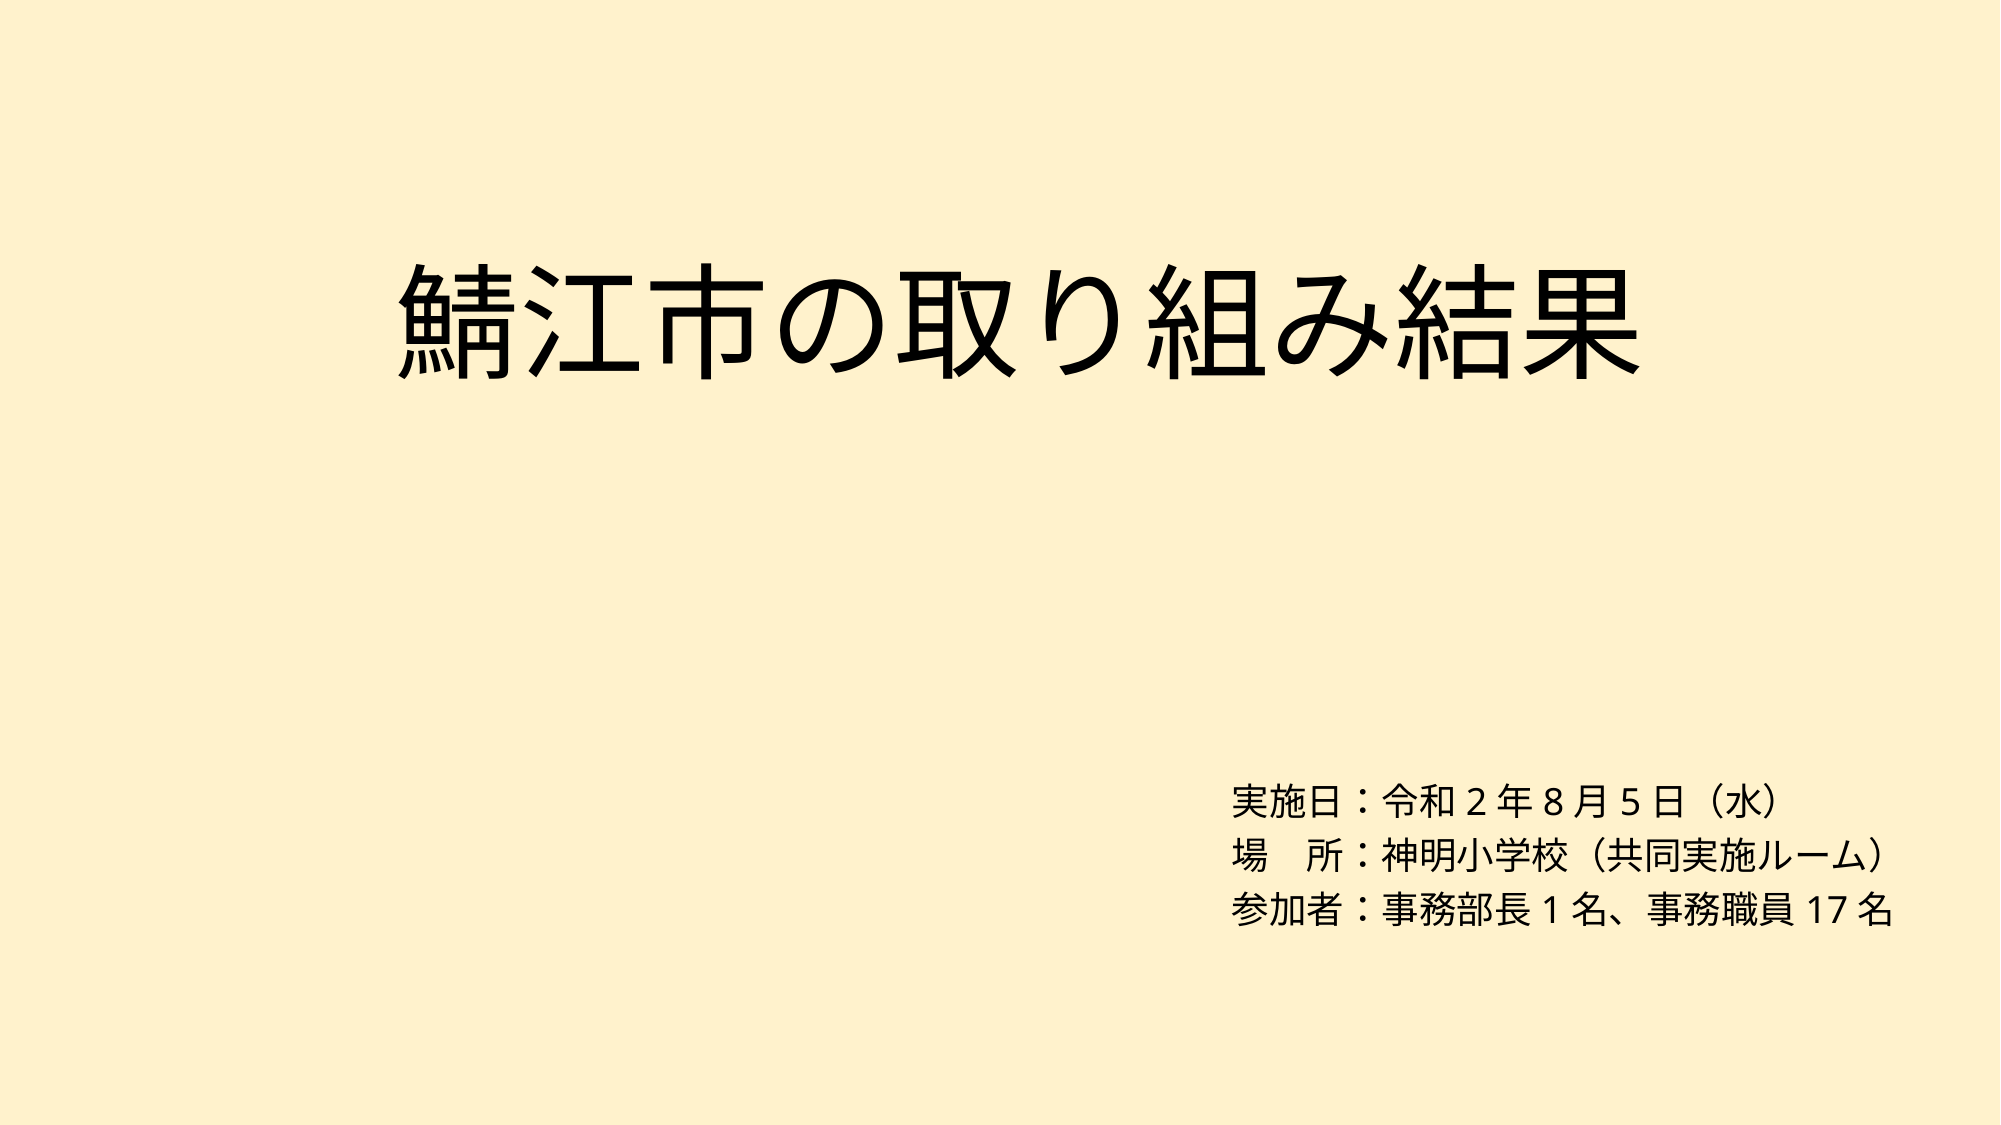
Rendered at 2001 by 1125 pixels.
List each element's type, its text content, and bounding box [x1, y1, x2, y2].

text_box 鯖江市の取り組み結果 [379, 237, 1833, 403]
text_box 実施日：令和2年8月5日（水） 場 所：神明小学校（共同実施ルーム） 参加者：事務部長1名、事務職員17名 [1217, 760, 1985, 939]
